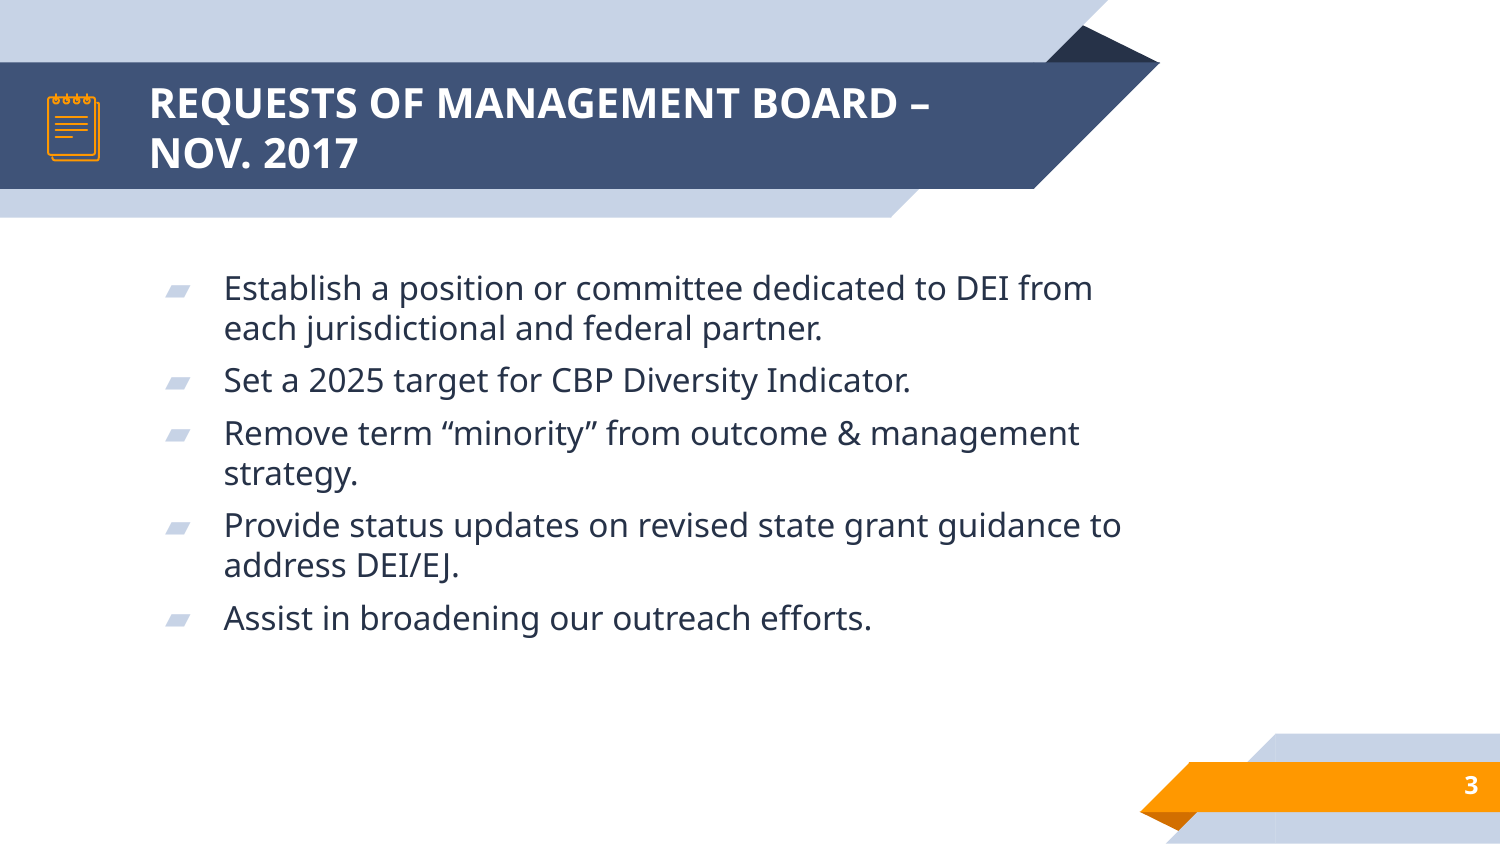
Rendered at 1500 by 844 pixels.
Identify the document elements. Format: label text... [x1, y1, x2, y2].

title REQUESTS OF MANAGEMENT BOARD – NOV. 2017 [133, 64, 997, 190]
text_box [47, 93, 100, 161]
list Establish a position or committee dedicated to DEI from each jurisdictional and federal partner. Set a 2025 target for CBP Diversity Indicator. Remove term “minority” from outcome & management strategy. Provide status updates on revised state grant guidance to address DEI/EJ. Assist in broadening our outreach efforts. [133, 252, 1142, 700]
slide_number 3 [1249, 760, 1494, 813]
